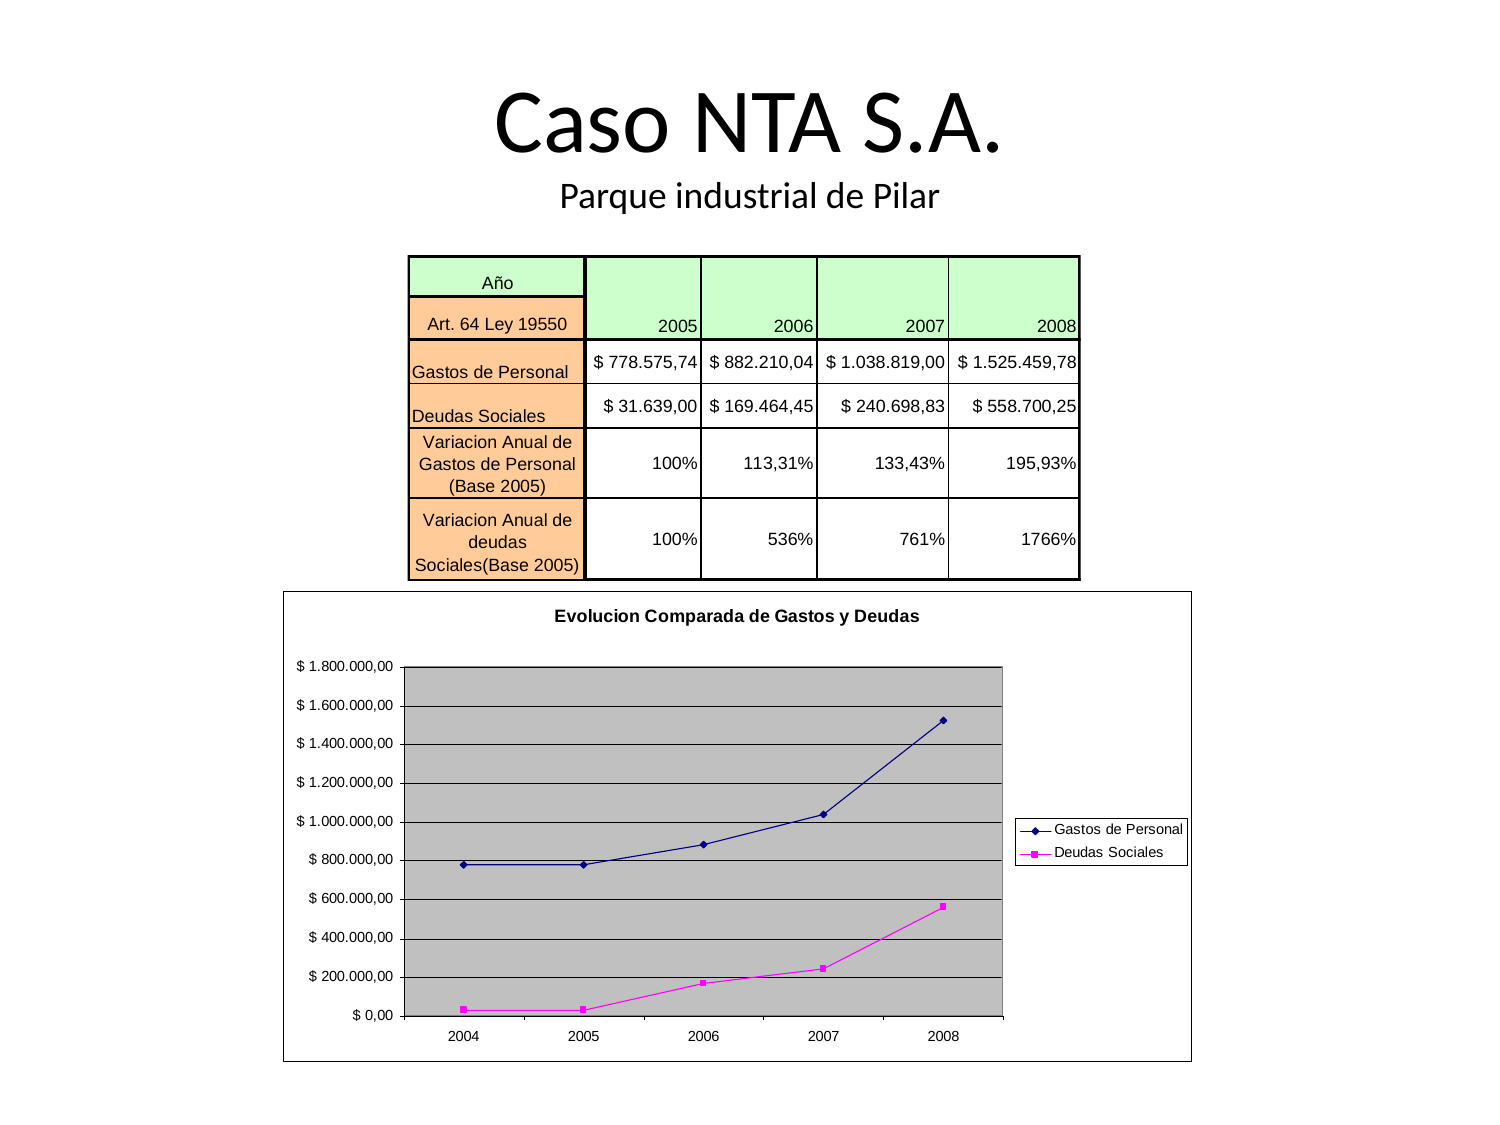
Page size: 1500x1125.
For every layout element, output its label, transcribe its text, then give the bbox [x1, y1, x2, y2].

title Caso NTA S.A. Parque industrial de Pilar [74, 44, 1426, 233]
picture [277, 585, 1199, 1068]
picture [407, 255, 1082, 581]
